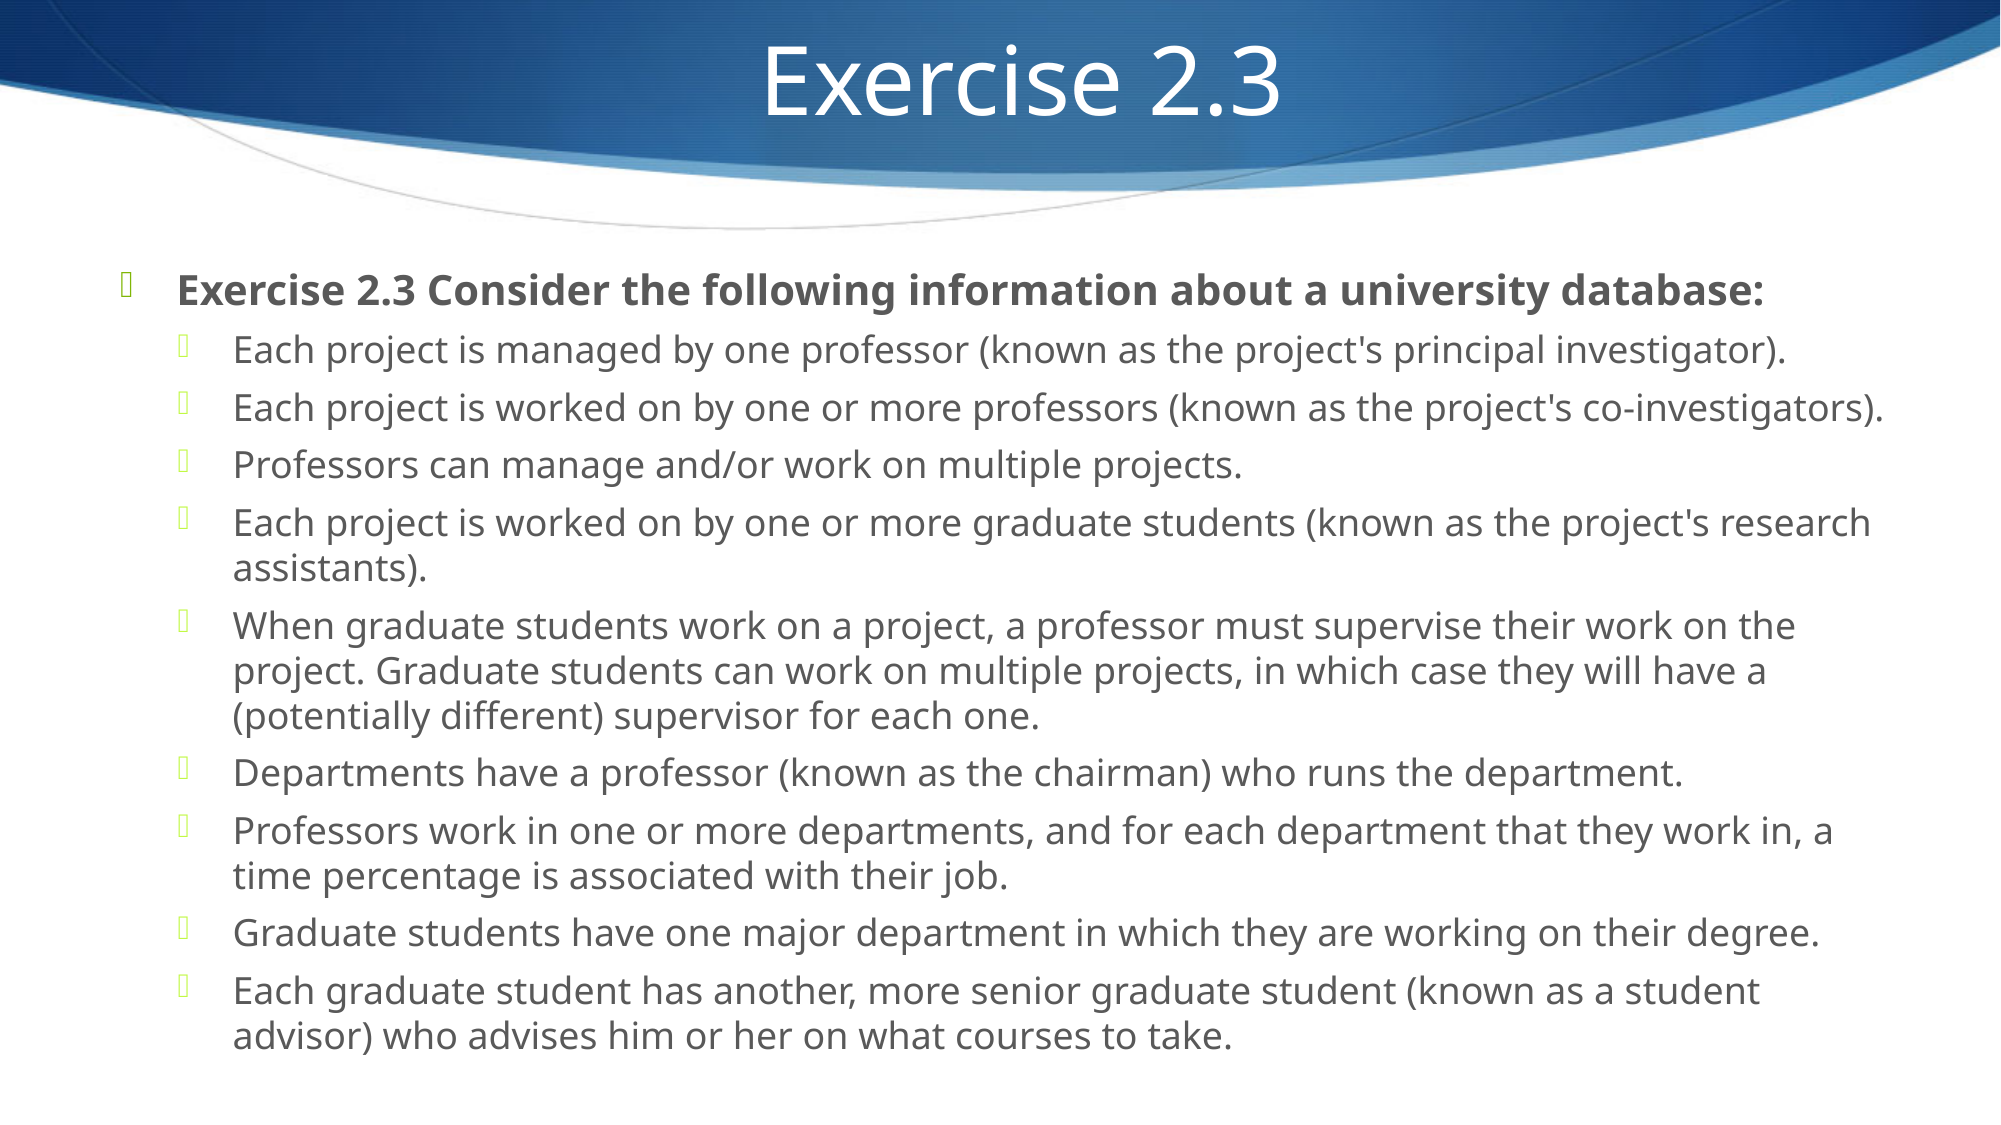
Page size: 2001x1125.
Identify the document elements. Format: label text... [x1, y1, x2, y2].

text_box Exercise 2.3 [347, 12, 1698, 200]
text_box Exercise 2.3 Consider the following information about a university database: Each project is managed by one professor (known as the project's principal investigator). Each project is worked on by one or more professors (known as the project's co-investigators). Professors can manage and/or work on multiple projects. Each project is worked on by one or more graduate students (known as the project's research assistants). When graduate students work on a project, a professor must supervise their work on the project. Graduate students can work on multiple projects, in which case they will have a (potentially different) supervisor for each one. Departments have a professor (known as the chairman) who runs the department. Professors work in one or more departments, and for each department that they work in, a time percentage is associated with their job. Graduate students have one major department in which they are working on their degree. Each graduate student has another, more senior graduate student (known as a student advisor) who advises him or her on what courses to take. [105, 256, 1907, 1125]
picture [0, 0, 2001, 1125]
